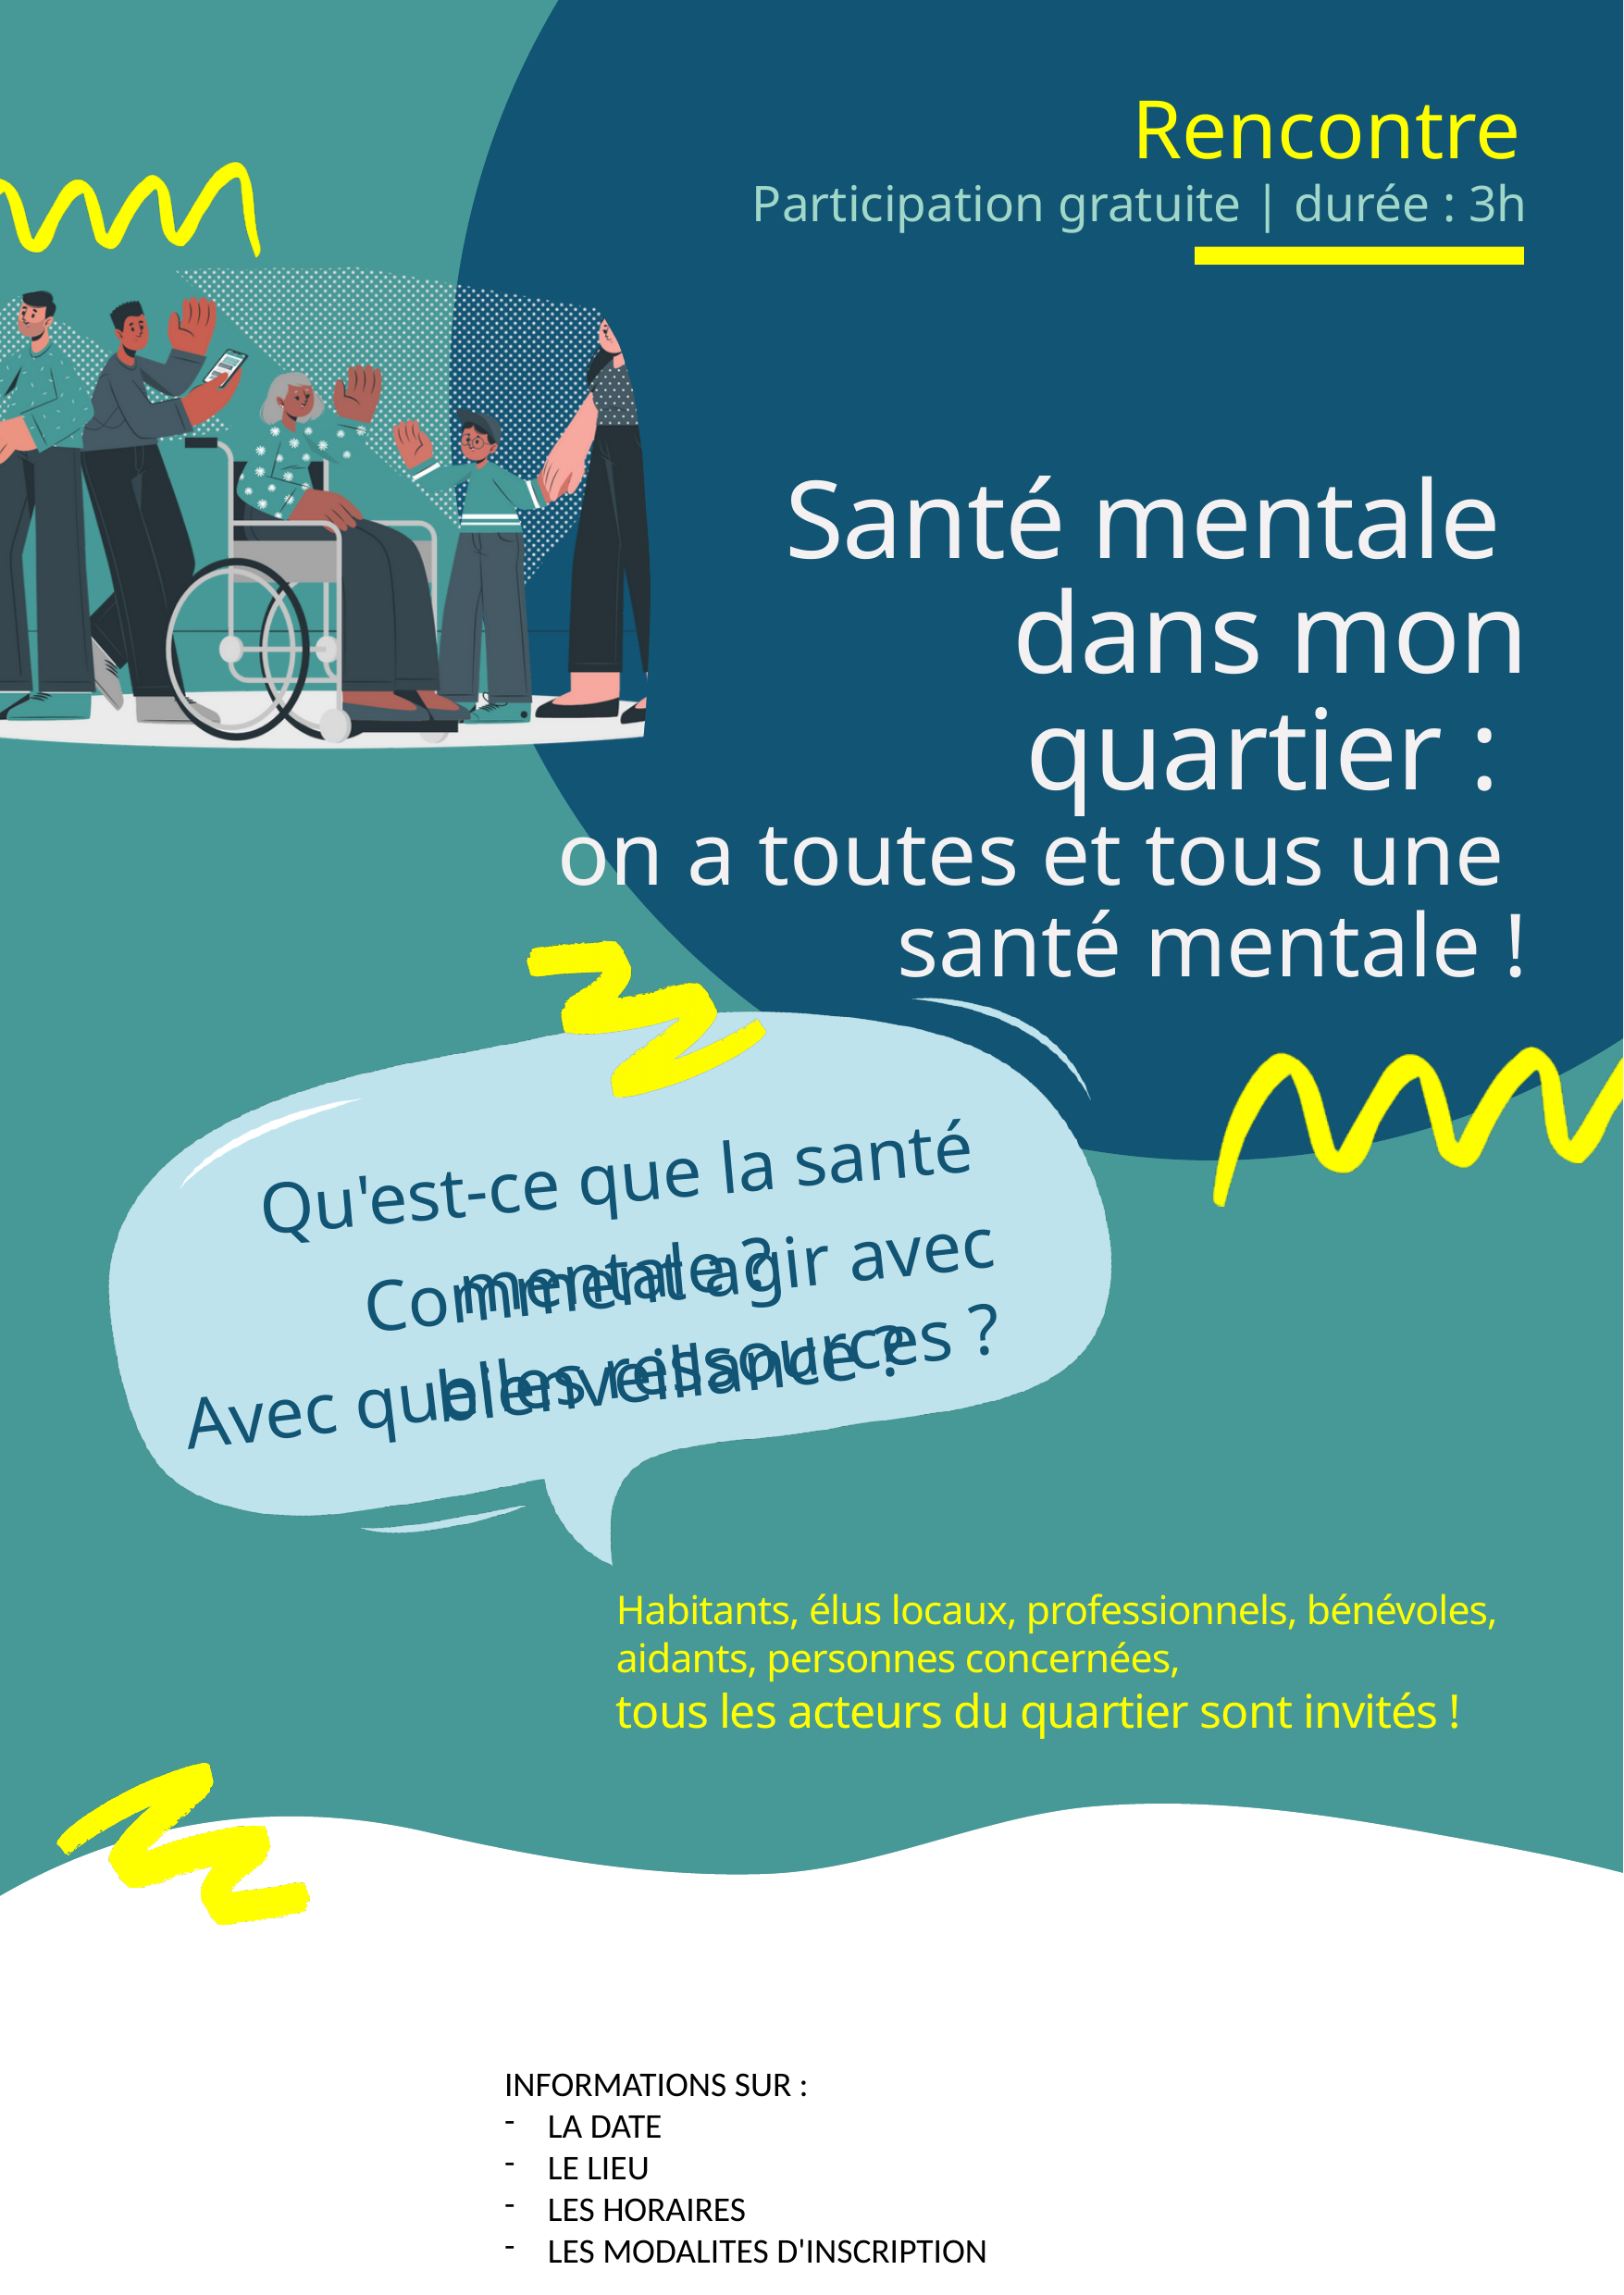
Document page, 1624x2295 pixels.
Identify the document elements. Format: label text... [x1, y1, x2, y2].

picture [81, 943, 1143, 1627]
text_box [445, 0, 1624, 1161]
text_box Habitants, élus locaux, professionnels, bénévoles, aidants, personnes concernées, tous les acteurs du quartier sont invités ! [615, 1583, 1529, 1738]
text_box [0, 1803, 1624, 2295]
picture [1211, 1026, 1624, 1207]
picture [0, 162, 263, 264]
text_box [0, 264, 651, 928]
picture [55, 1763, 312, 1925]
